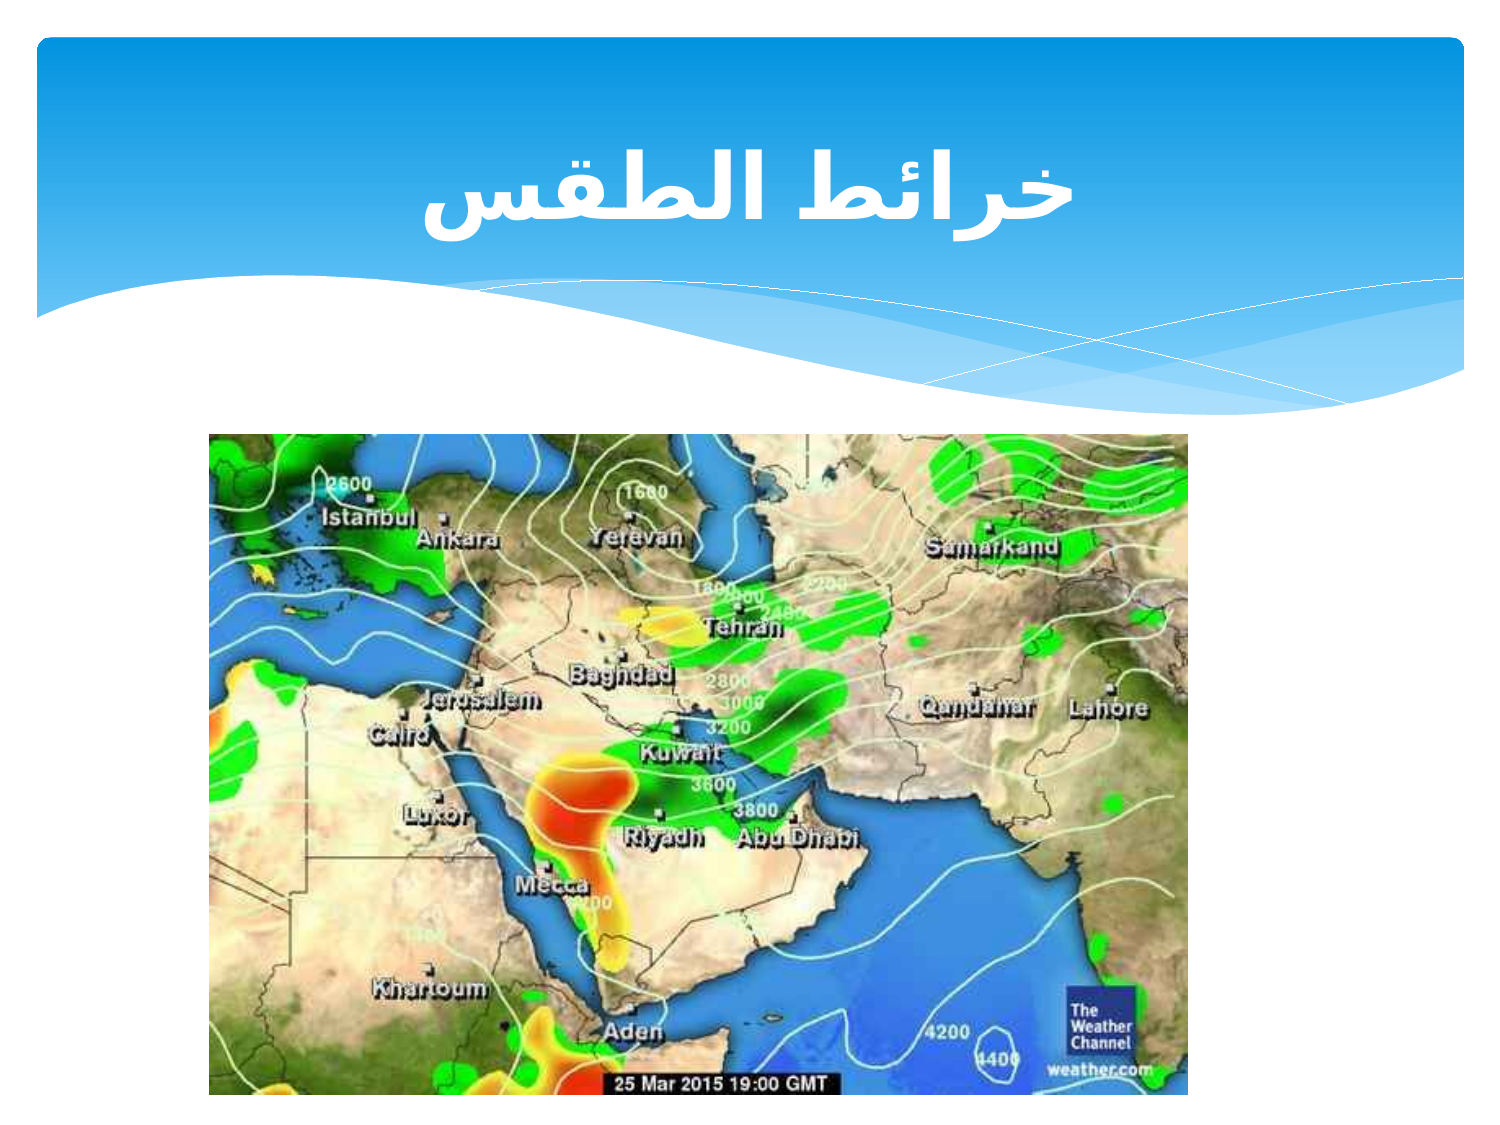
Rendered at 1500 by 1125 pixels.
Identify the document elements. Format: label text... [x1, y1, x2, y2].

picture [208, 434, 1188, 1096]
title خرائط الطقس [75, 37, 1425, 329]
